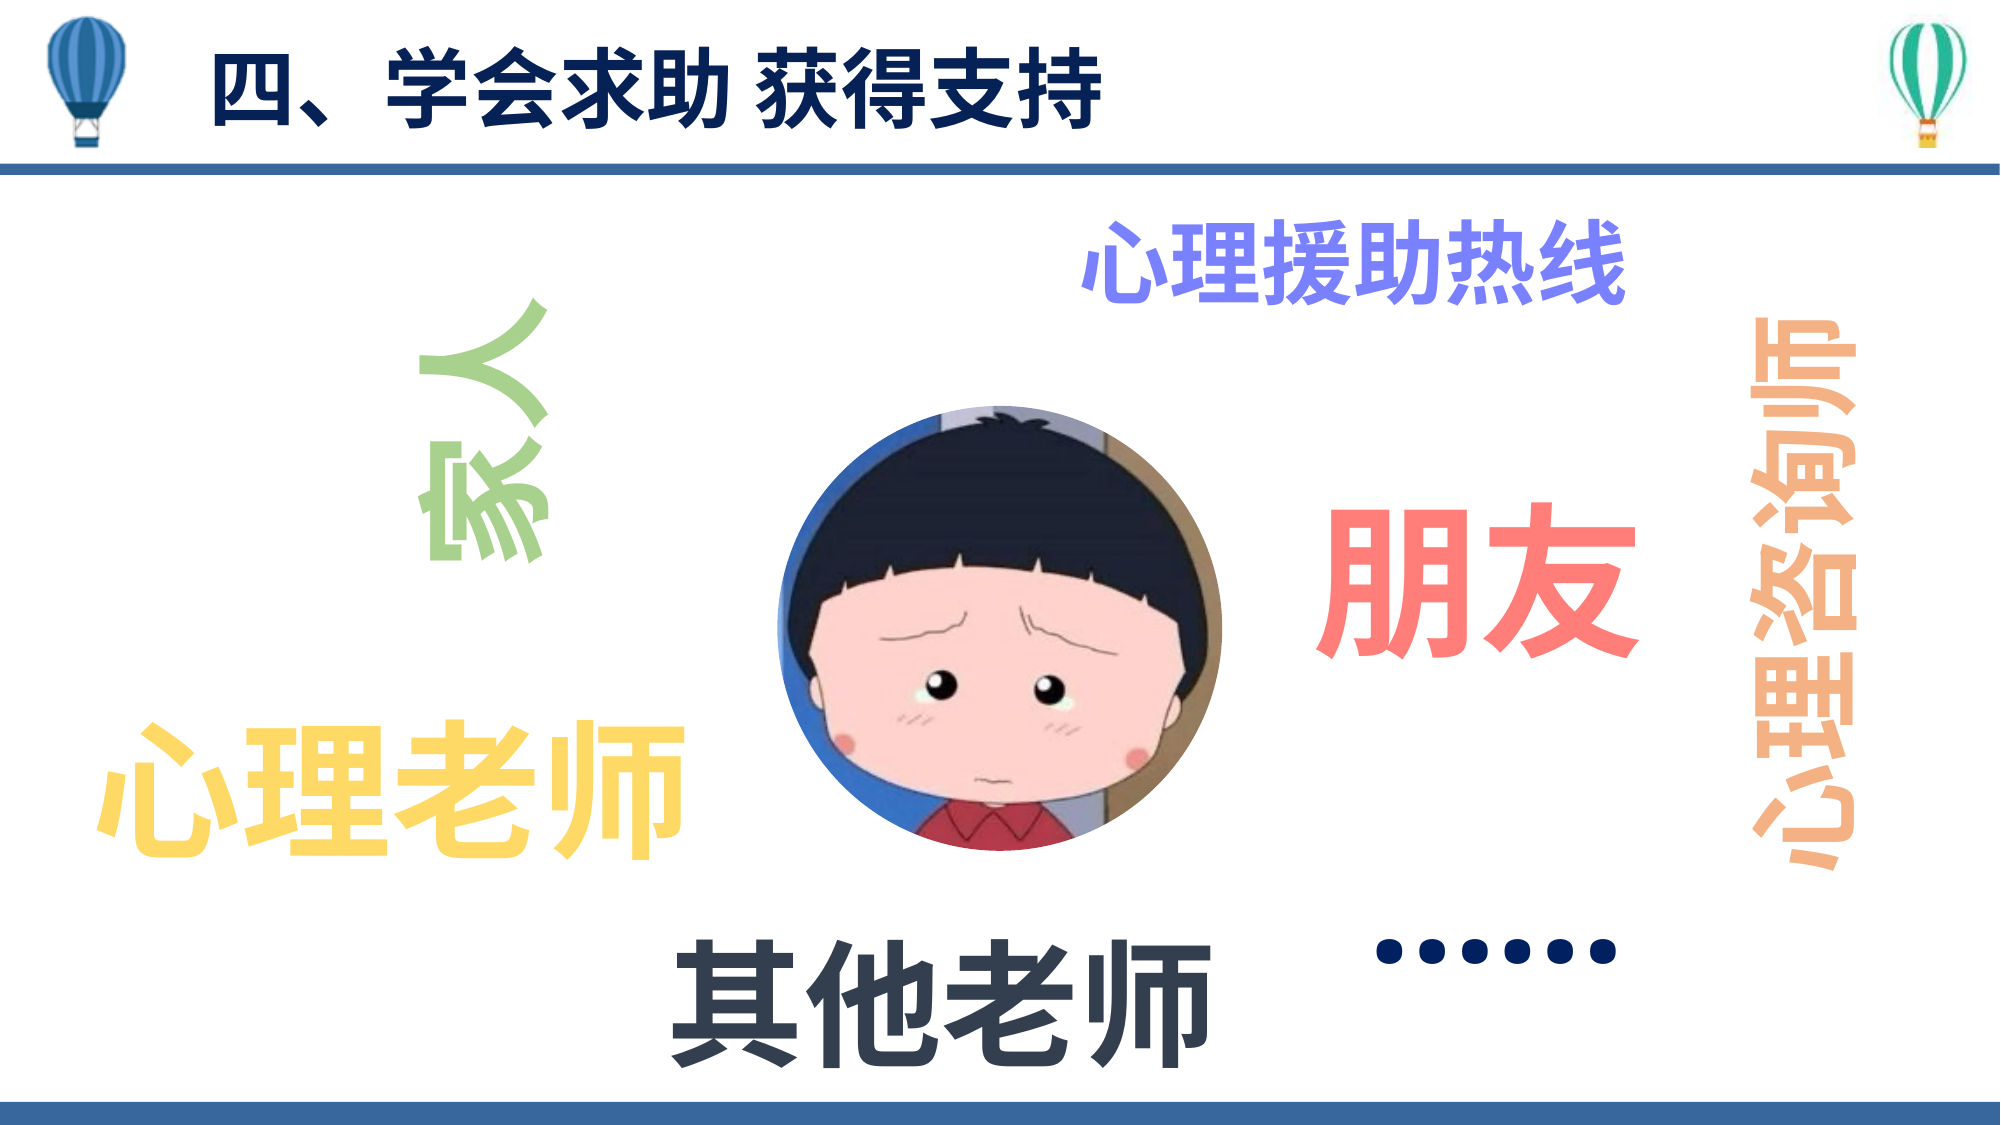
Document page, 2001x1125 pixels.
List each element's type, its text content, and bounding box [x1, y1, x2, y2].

text_box 四、学会求助 获得支持 [194, 26, 1592, 146]
picture [777, 405, 1223, 851]
text_box 家人 [392, 280, 572, 585]
text_box 心理老师 [77, 690, 707, 885]
text_box 朋友 [1298, 470, 1662, 686]
text_box [0, 163, 2000, 176]
text_box 心理咨询师 [1727, 297, 1877, 890]
picture [1878, 14, 1972, 148]
text_box 心理援助热线 [1063, 198, 1644, 324]
text_box 其他老师 [652, 911, 1232, 1091]
text_box …… [1353, 805, 1640, 1000]
text_box [0, 1101, 2000, 1125]
picture [34, 0, 160, 170]
